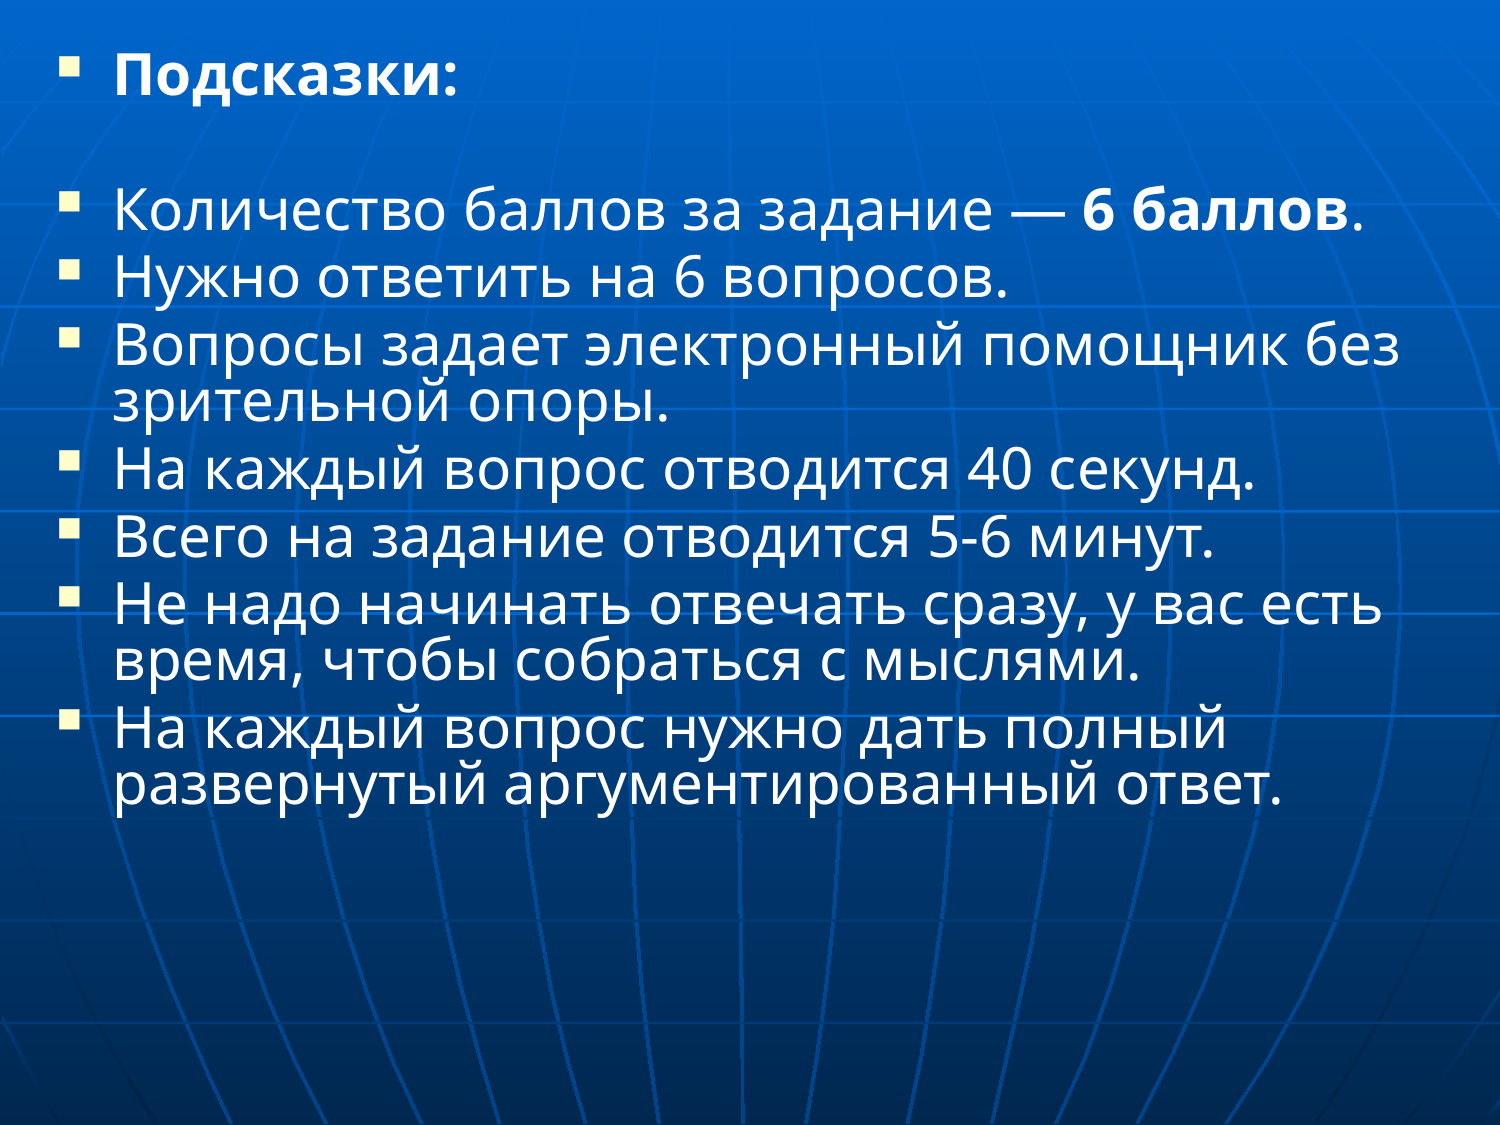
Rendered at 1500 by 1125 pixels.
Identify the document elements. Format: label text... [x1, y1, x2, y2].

list Подсказки: Количество баллов за задание — 6 баллов. Нужно ответить на 6 вопросов. Вопросы задает электронный помощник без зрительной опоры. На каждый вопрос отводится 40 секунд. Всего на задание отводится 5-6 минут. Не надо начинать отвечать сразу, у вас есть время, чтобы собраться с мыслями. На каждый вопрос нужно дать полный развернутый аргументированный ответ. [40, 42, 1471, 1006]
